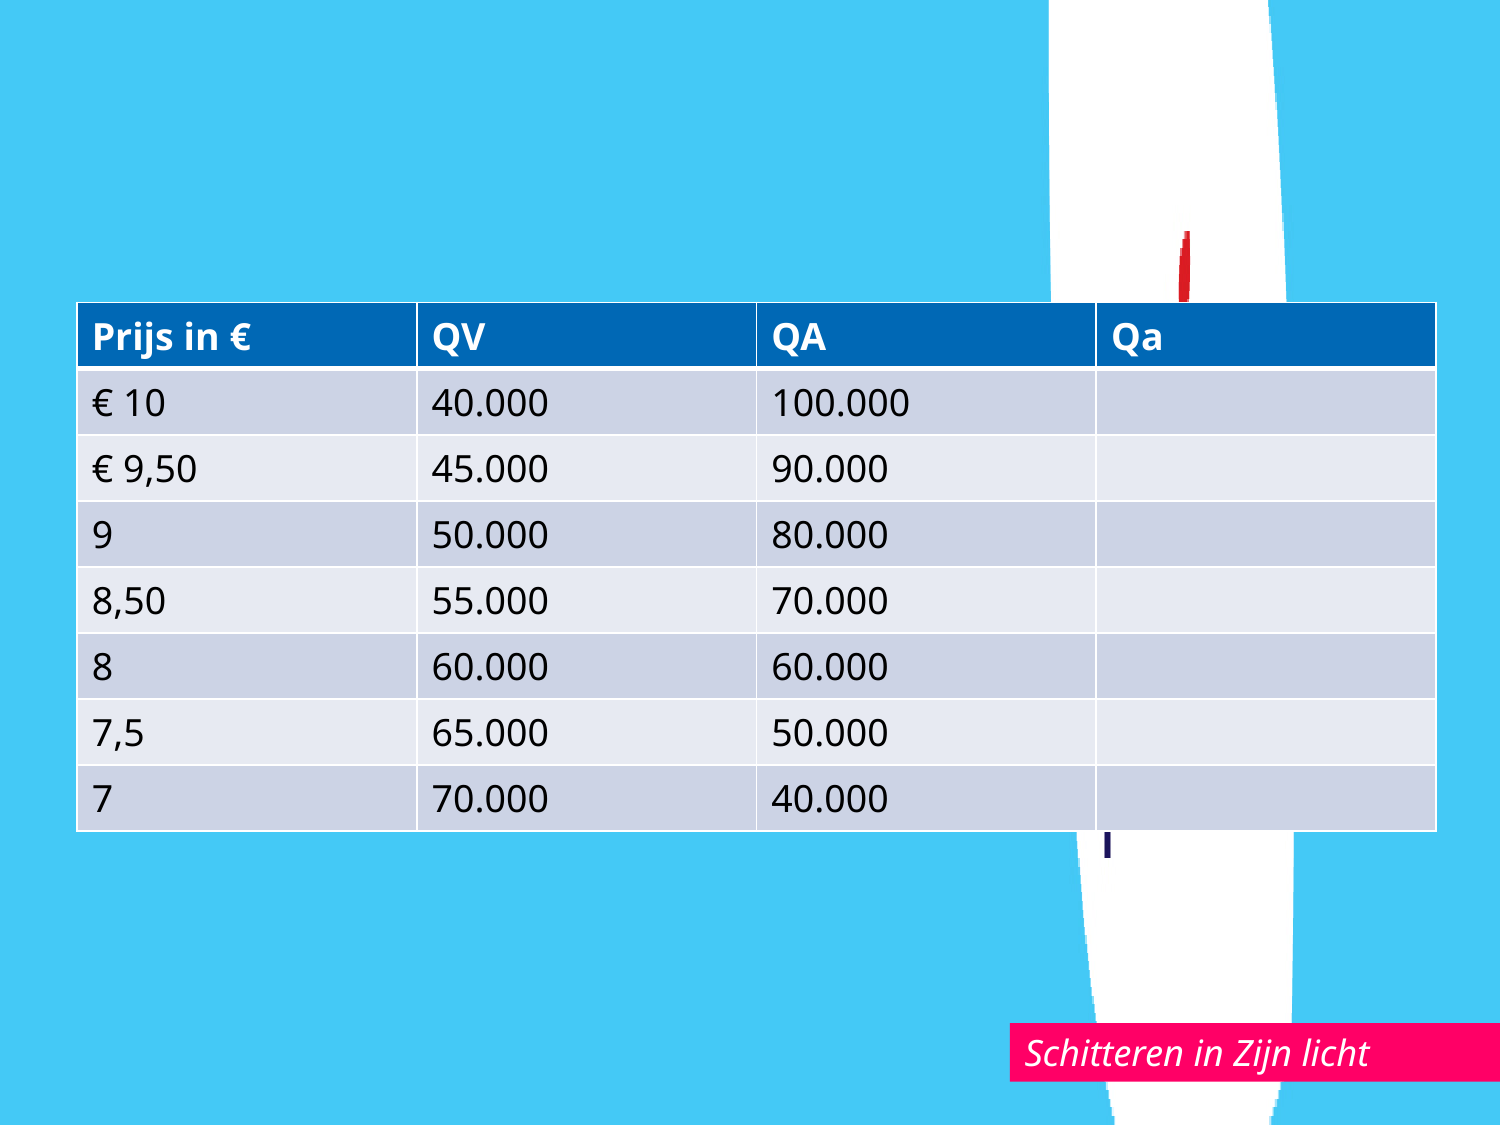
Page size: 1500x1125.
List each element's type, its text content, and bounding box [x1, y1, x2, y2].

table_header QA [757, 303, 1095, 366]
table_cell 70.000 [757, 568, 1095, 632]
table_header Qa [1097, 303, 1435, 366]
table_cell 45.000 [418, 436, 756, 500]
table_header Prijs in € [78, 303, 416, 366]
table_cell 50.000 [418, 502, 756, 566]
table_cell [1097, 700, 1435, 764]
table_cell 55.000 [418, 568, 756, 632]
table_cell 90.000 [757, 436, 1095, 500]
table_cell € 9,50 [78, 436, 416, 500]
table_cell 7,5 [78, 700, 416, 764]
table_cell 40.000 [757, 766, 1095, 830]
table_cell 100.000 [757, 371, 1095, 434]
table_cell [1097, 371, 1435, 434]
table_cell 65.000 [418, 700, 756, 764]
table_cell € 10 [78, 371, 416, 434]
table_cell 60.000 [757, 634, 1095, 698]
table_cell 40.000 [418, 371, 756, 434]
picture [0, 0, 1500, 1125]
table_cell [1097, 568, 1435, 632]
table_cell [1097, 634, 1435, 698]
table_header QV [418, 303, 756, 366]
table_cell 80.000 [757, 502, 1095, 566]
table_cell 8,50 [78, 568, 416, 632]
table_cell 8 [78, 634, 416, 698]
table_cell 50.000 [757, 700, 1095, 764]
table_cell 9 [78, 502, 416, 566]
table_cell 7 [78, 766, 416, 830]
table_cell [1097, 766, 1435, 830]
table_cell [1097, 502, 1435, 566]
table_cell [1097, 436, 1435, 500]
table_cell 60.000 [418, 634, 756, 698]
table_cell 70.000 [418, 766, 756, 830]
